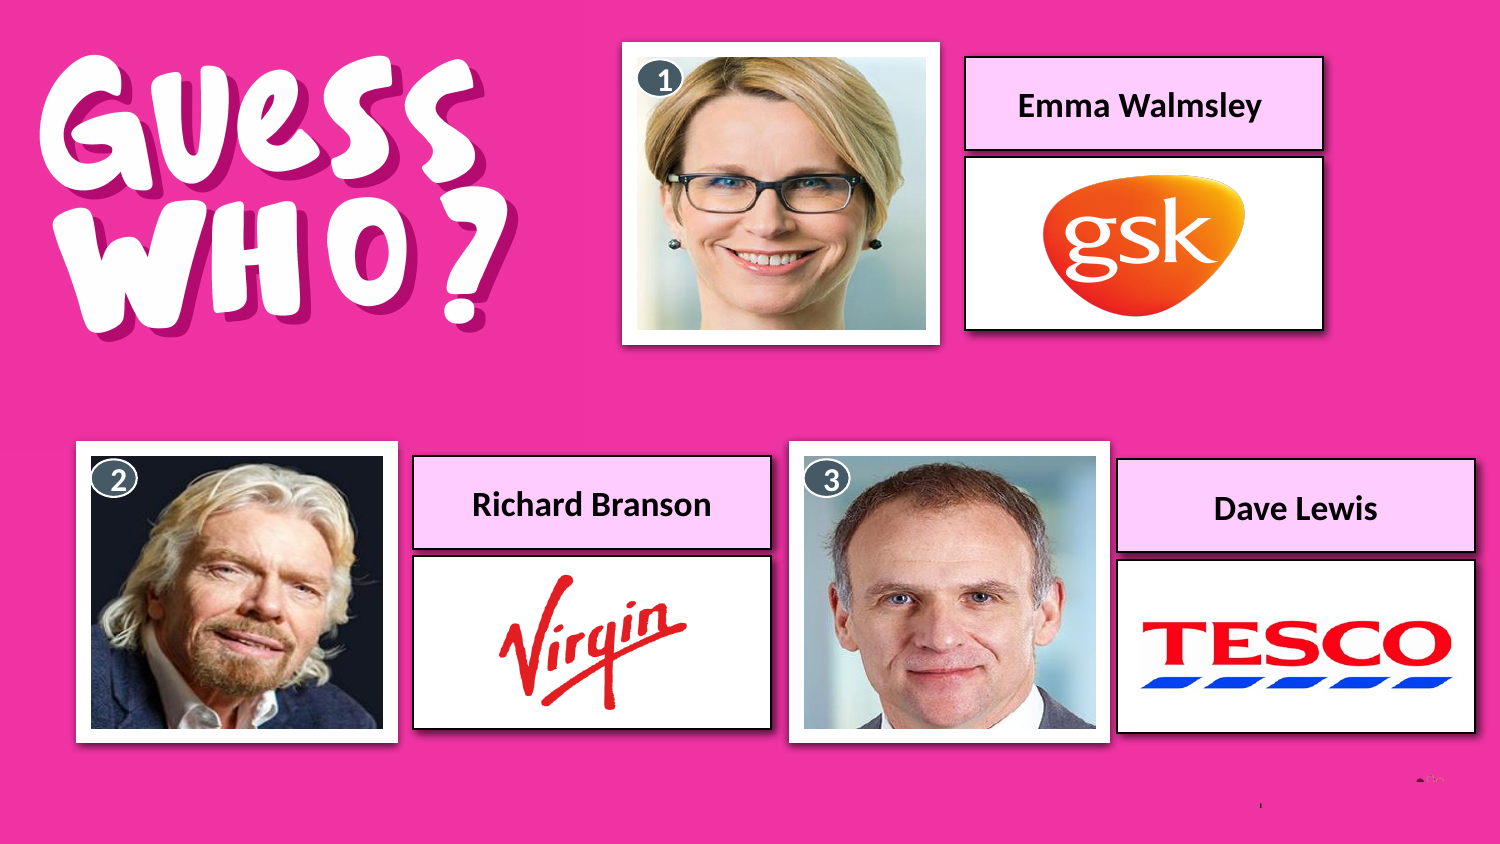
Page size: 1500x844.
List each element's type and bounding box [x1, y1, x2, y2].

text_box [0, 0, 1476, 844]
